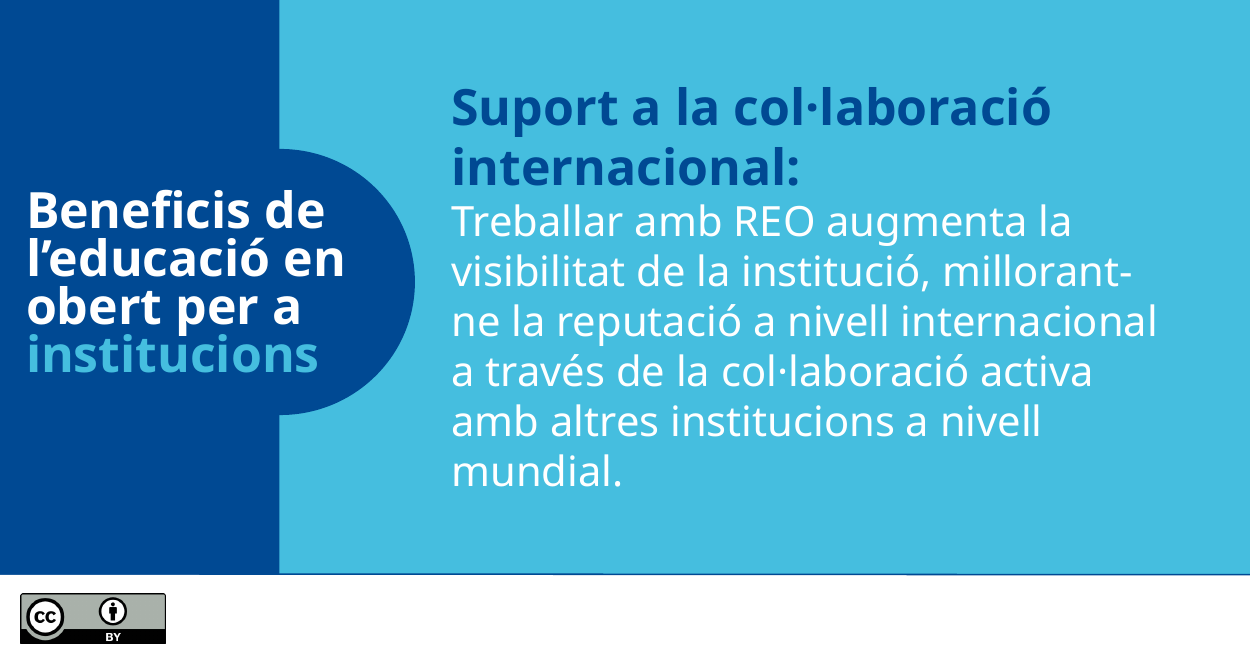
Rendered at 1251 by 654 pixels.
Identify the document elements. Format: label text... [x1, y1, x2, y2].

text_box [200, 148, 361, 175]
text_box Suport a la col·laboració internacional: Treballar amb REO augmenta la visibilitat de la institució, millorant-ne la reputació a nivell internacional a través de la col·laboració activa amb altres institucions a nivell mundial. [436, 60, 1186, 511]
text_box Beneficis de l’educació en obert per a institucions [11, 175, 426, 397]
text_box [0, 582, 1250, 654]
picture [20, 592, 166, 645]
text_box [212, 397, 348, 416]
text_box [0, 0, 280, 573]
